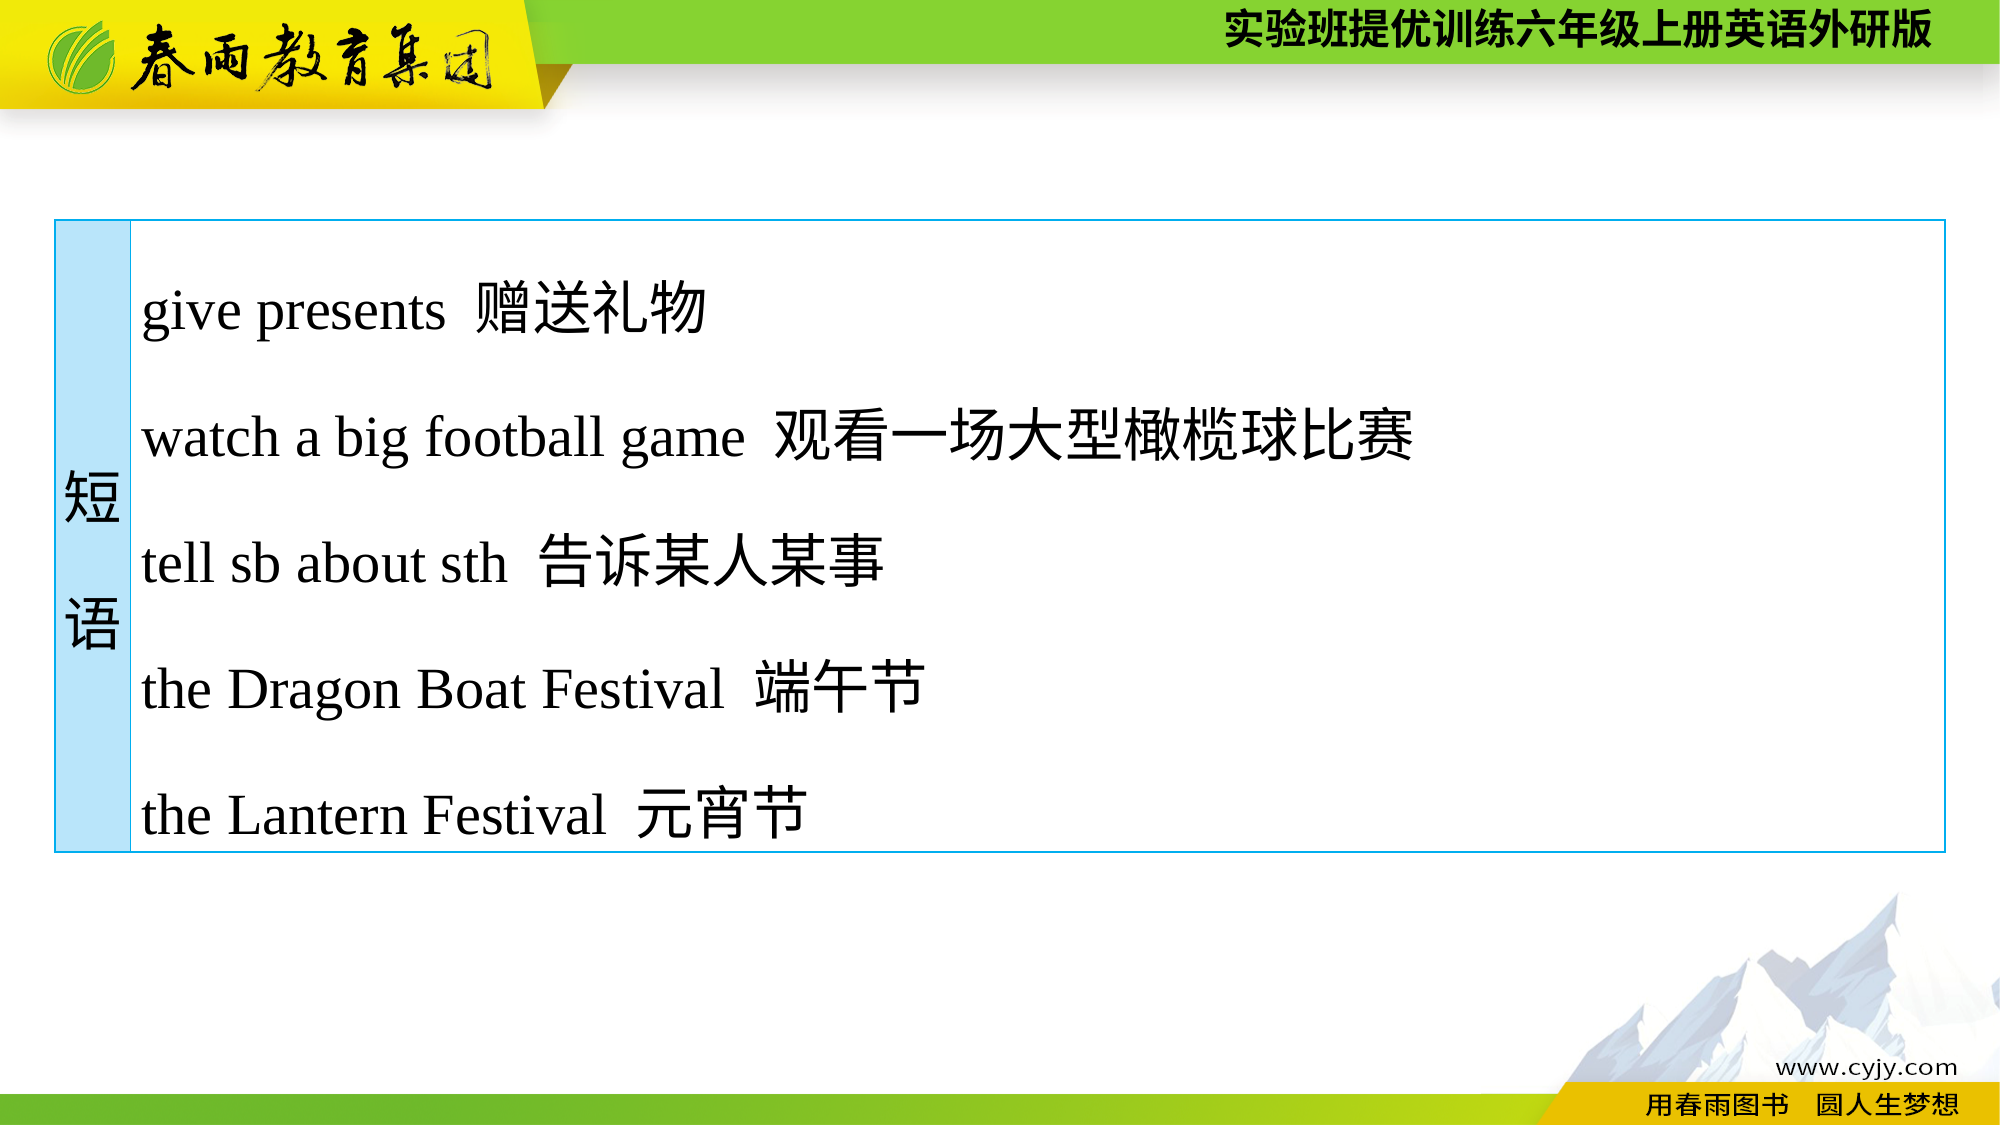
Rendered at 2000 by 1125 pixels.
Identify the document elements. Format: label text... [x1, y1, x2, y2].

picture [0, 0, 2000, 1125]
table_header give presents 赠送礼物 watch a big football game 观看一场大型橄榄球比赛 tell sb about sth 告诉某人某事 the Dragon Boat Festival 端午节 the Lantern Festival 元宵节 [131, 221, 1944, 851]
table_header 短 语 [56, 221, 130, 851]
